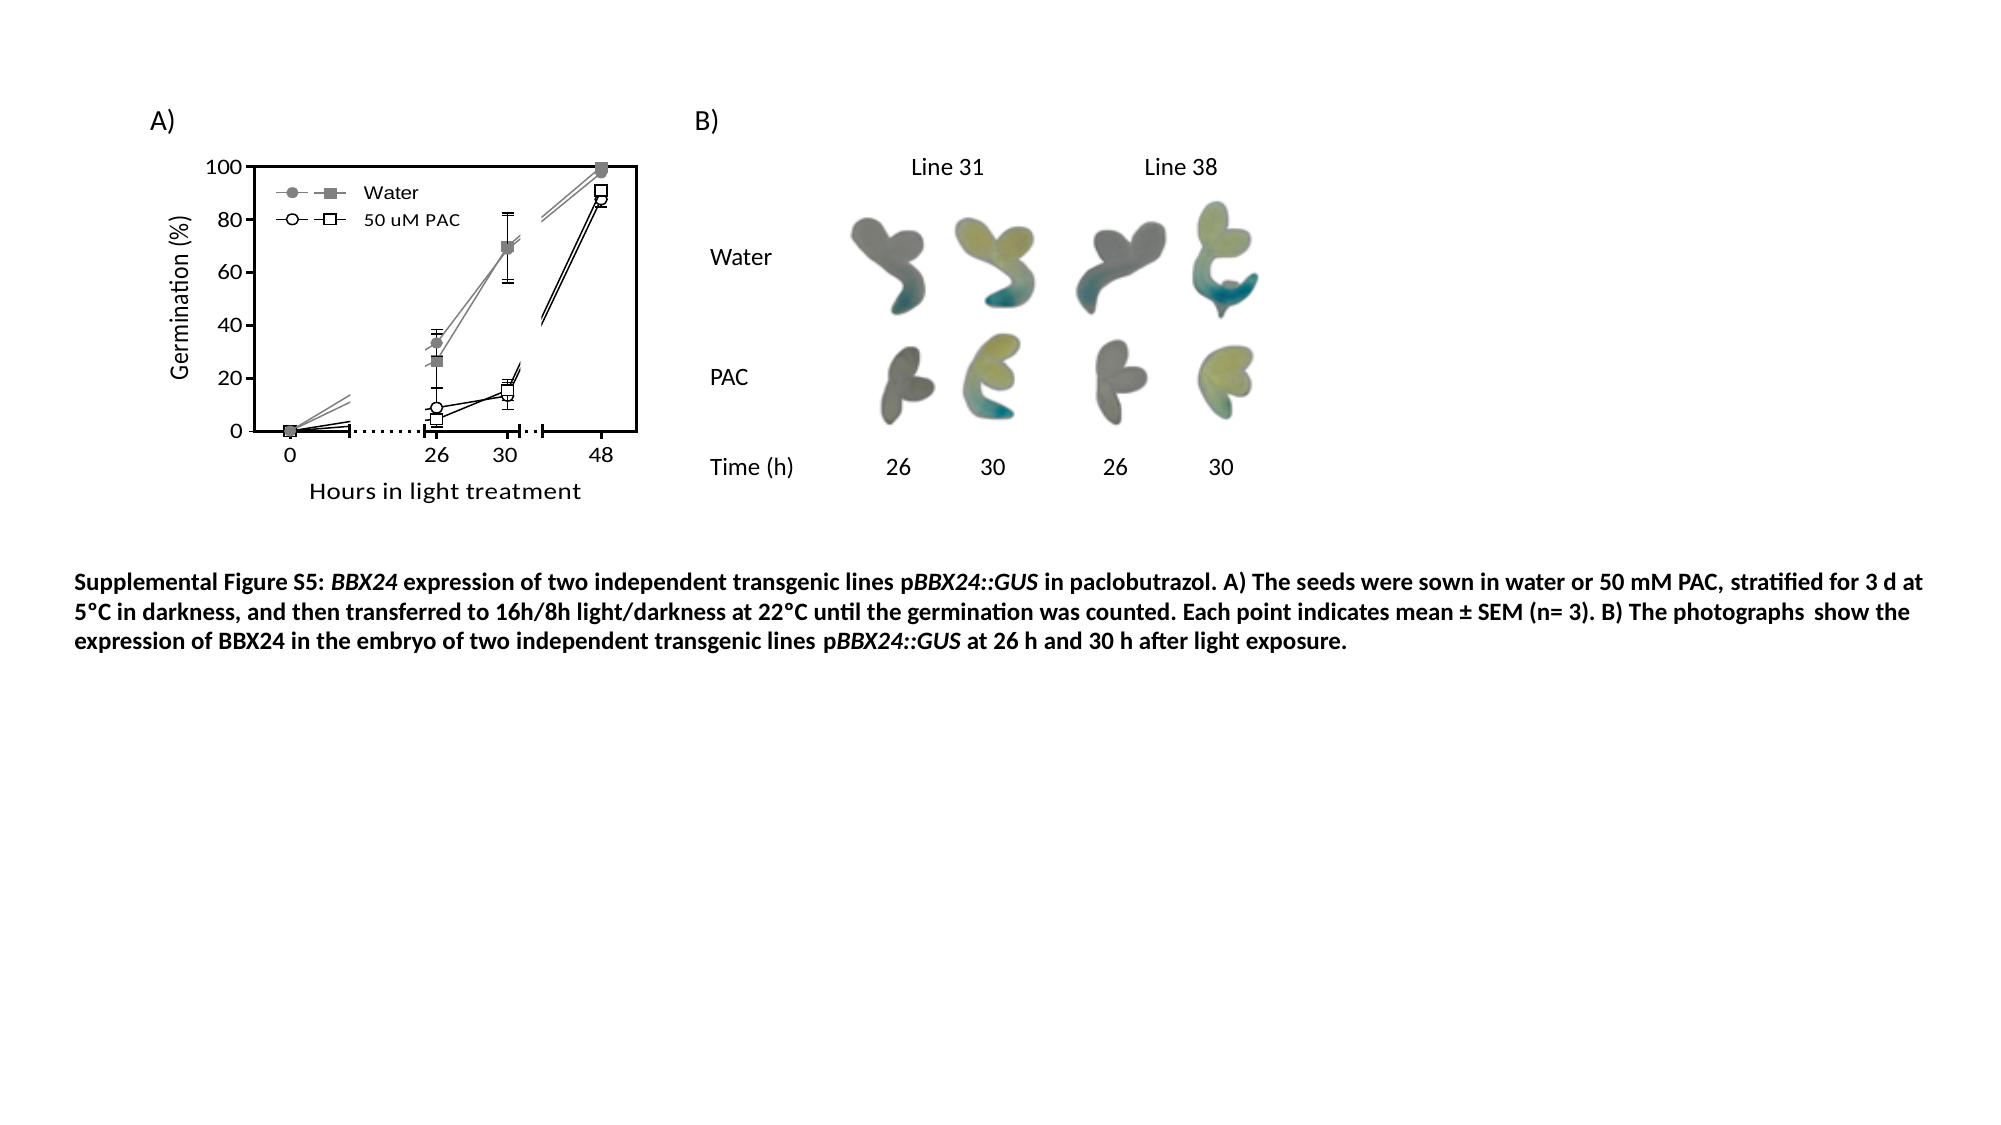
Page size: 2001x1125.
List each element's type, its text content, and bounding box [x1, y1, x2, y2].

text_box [708, 143, 1294, 492]
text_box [140, 127, 708, 525]
text_box Supplemental Figure S5: BBX24 expression of two independent transgenic lines pBBX24::GUS in paclobutrazol. A) The seeds were sown in water or 50 mM PAC, stratified for 3 d at 5ºC in darkness, and then transferred to 16h/8h light/darkness at 22ºC until the germination was counted. Each point indicates mean ± SEM (n= 3). B) The photographs show the expression of BBX24 in the embryo of two independent transgenic lines pBBX24::GUS at 26 h and 30 h after light exposure. [59, 557, 1976, 663]
text_box A) B) [135, 93, 736, 144]
